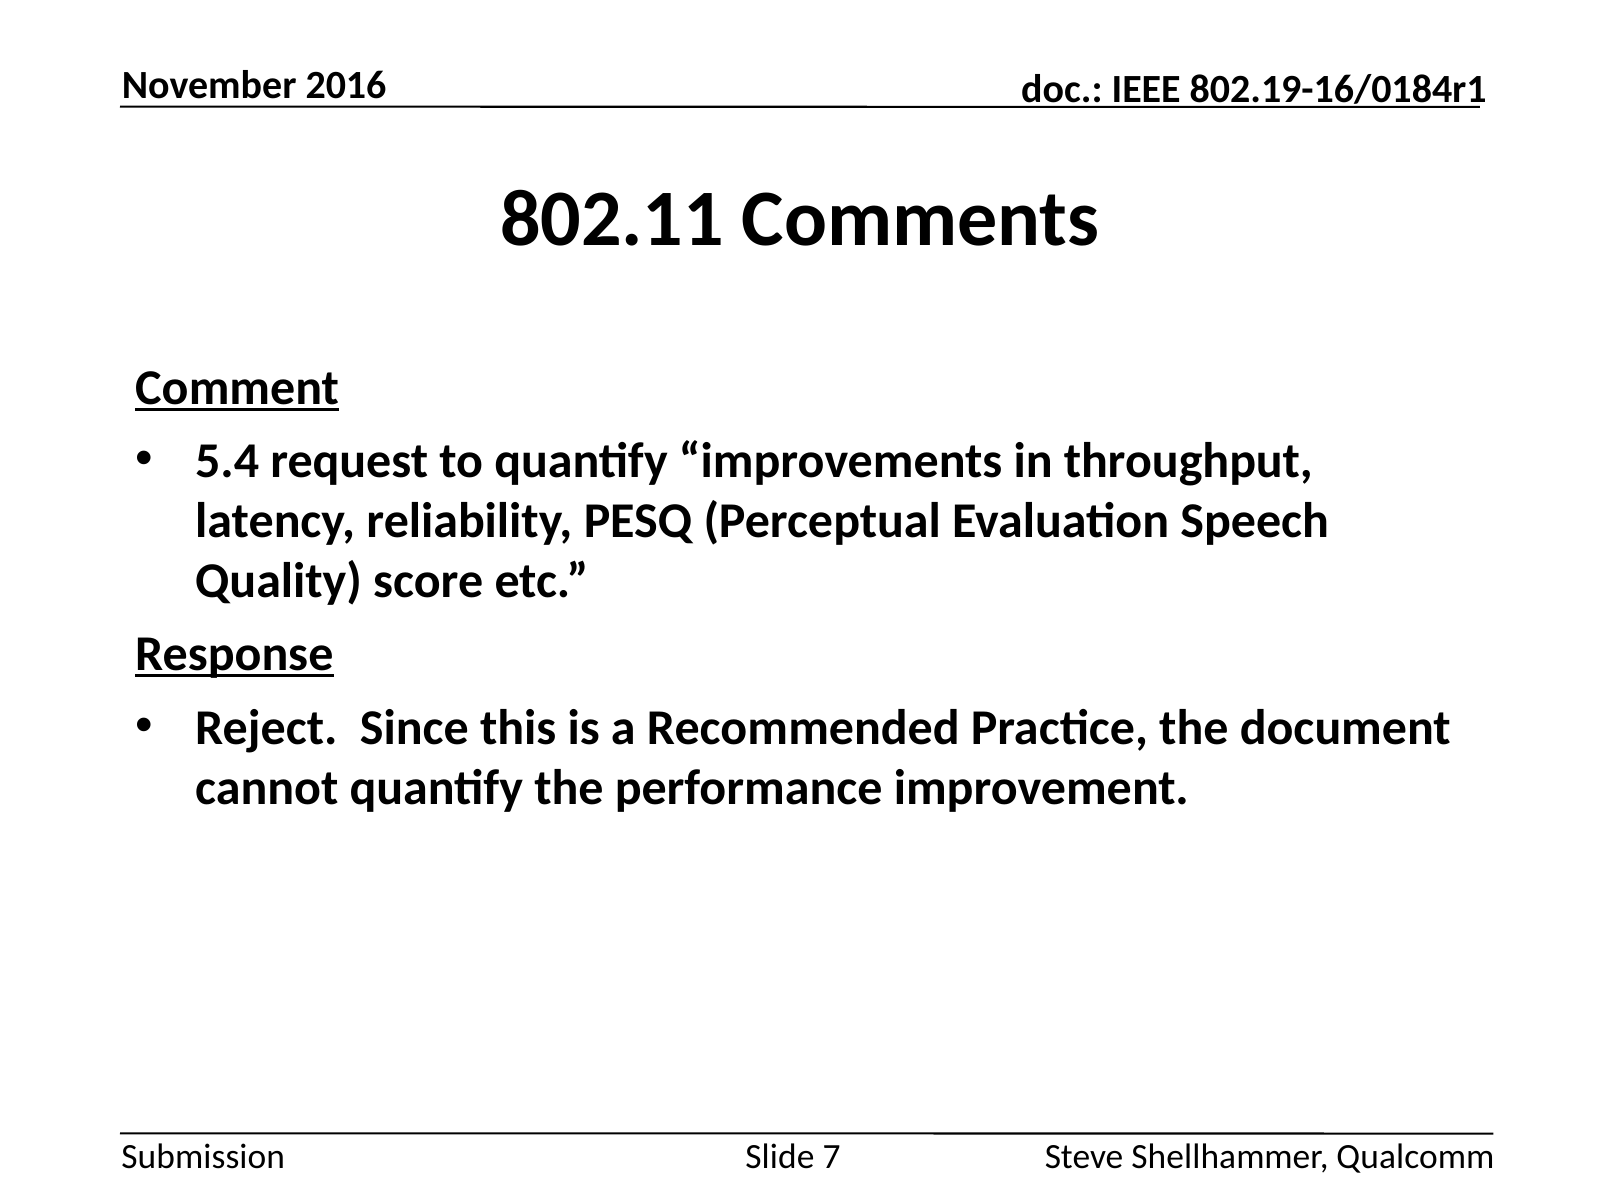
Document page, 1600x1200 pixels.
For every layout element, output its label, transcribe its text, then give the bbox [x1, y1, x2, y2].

title 802.11 Comments [119, 119, 1480, 307]
list Comment 5.4 request to quantify “improvements in throughput, latency, reliability, PESQ (Perceptual Evaluation Speech Quality) score etc.” Response Reject. Since this is a Recommended Practice, the document cannot quantify the performance improvement. [119, 346, 1480, 1067]
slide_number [121, 58, 451, 107]
slide_number Slide 7 [733, 1132, 854, 1197]
footer Steve Shellhammer, Qualcomm [937, 1132, 1495, 1174]
